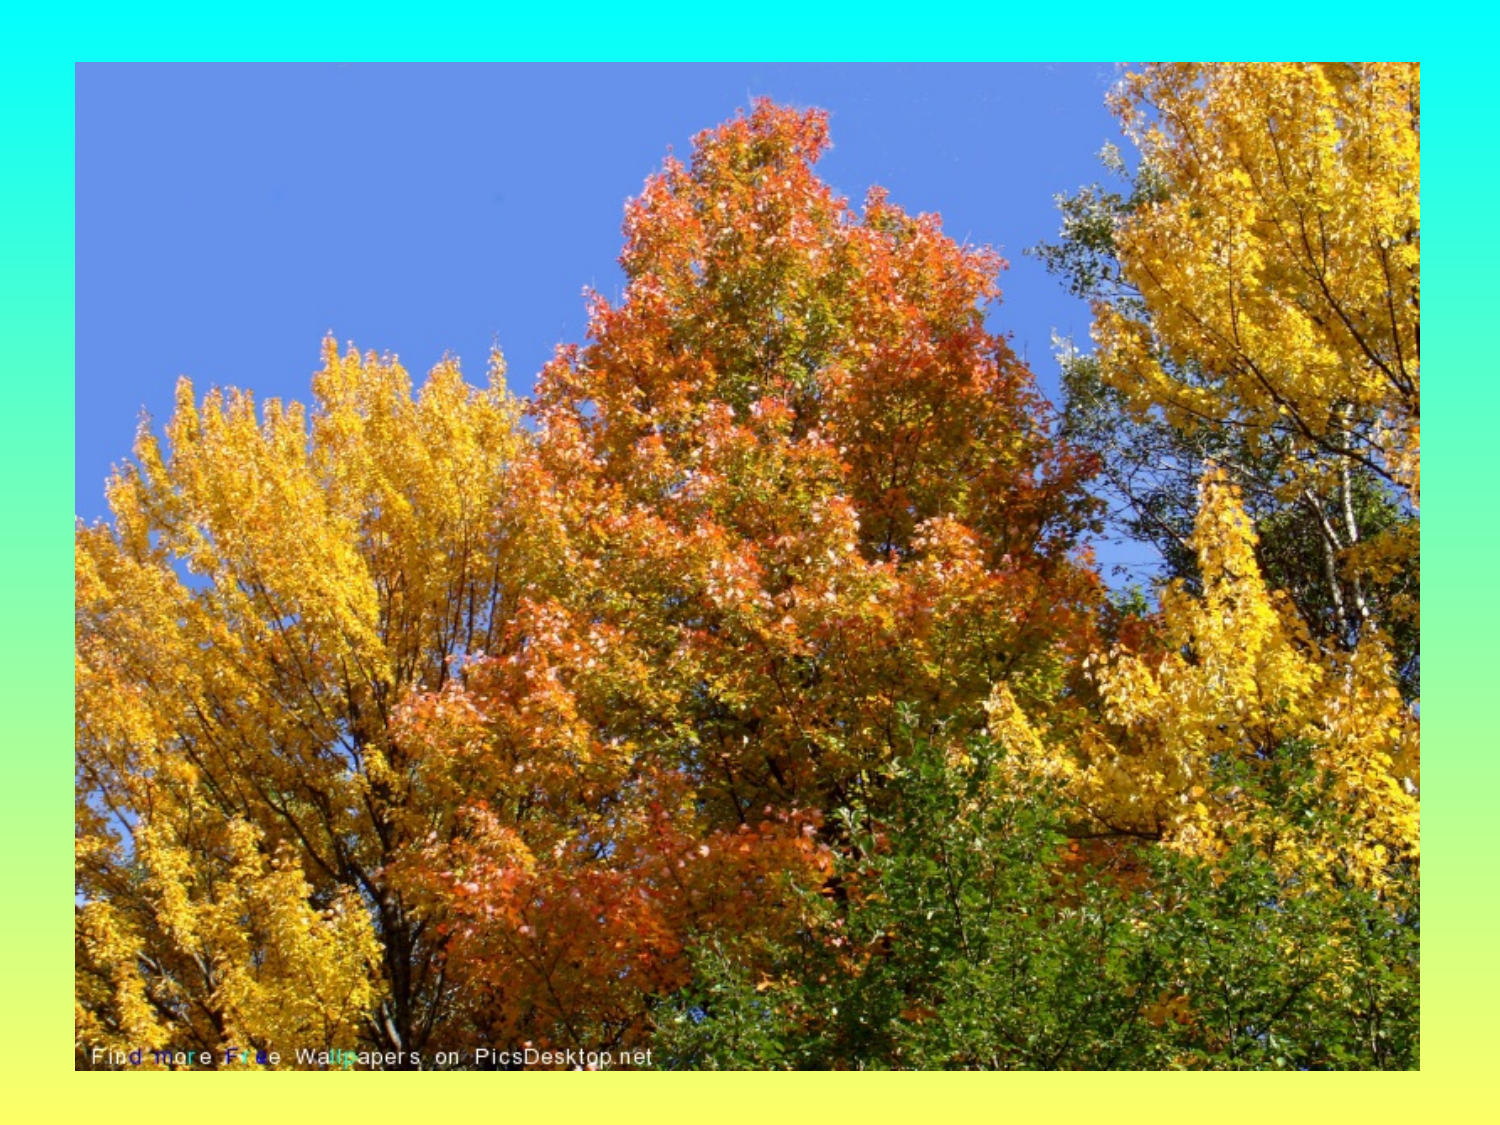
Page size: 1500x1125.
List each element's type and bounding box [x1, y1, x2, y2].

picture [74, 62, 1420, 1071]
